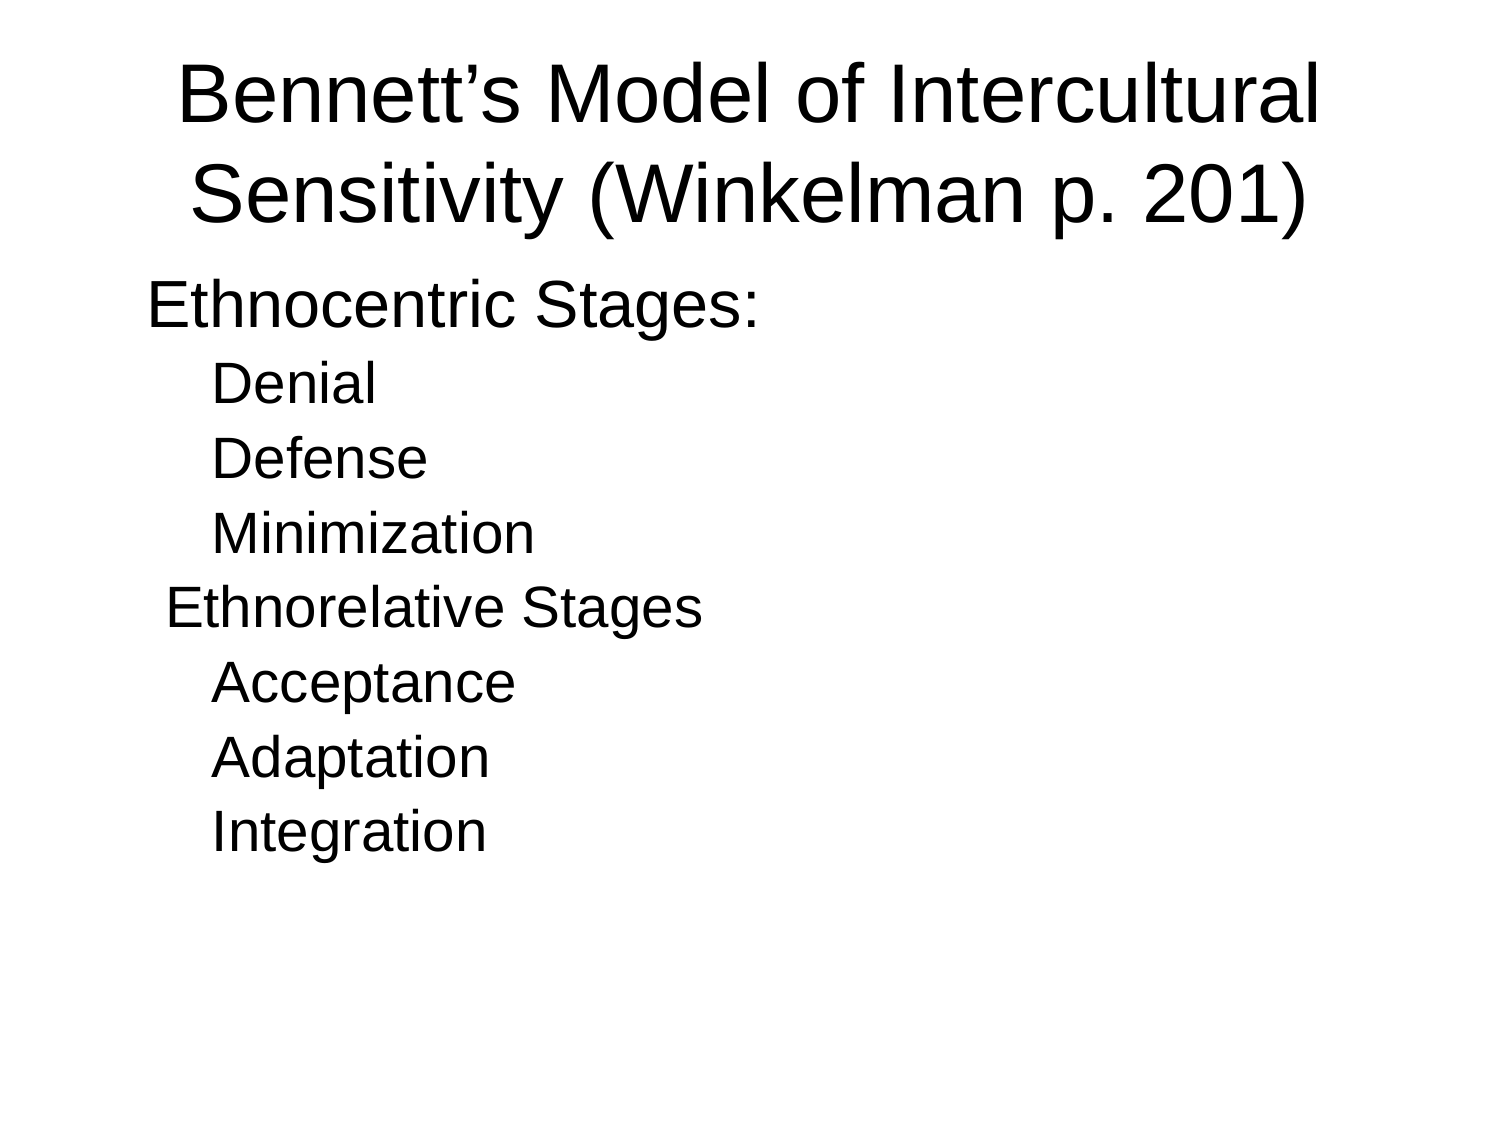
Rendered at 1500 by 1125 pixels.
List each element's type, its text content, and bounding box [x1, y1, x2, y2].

list Ethnocentric Stages: Denial Defense Minimization Ethnorelative Stages Acceptance Adaptation Integration [74, 262, 1426, 1006]
title Bennett’s Model of Intercultural Sensitivity (Winkelman p. 201) [74, 44, 1426, 233]
